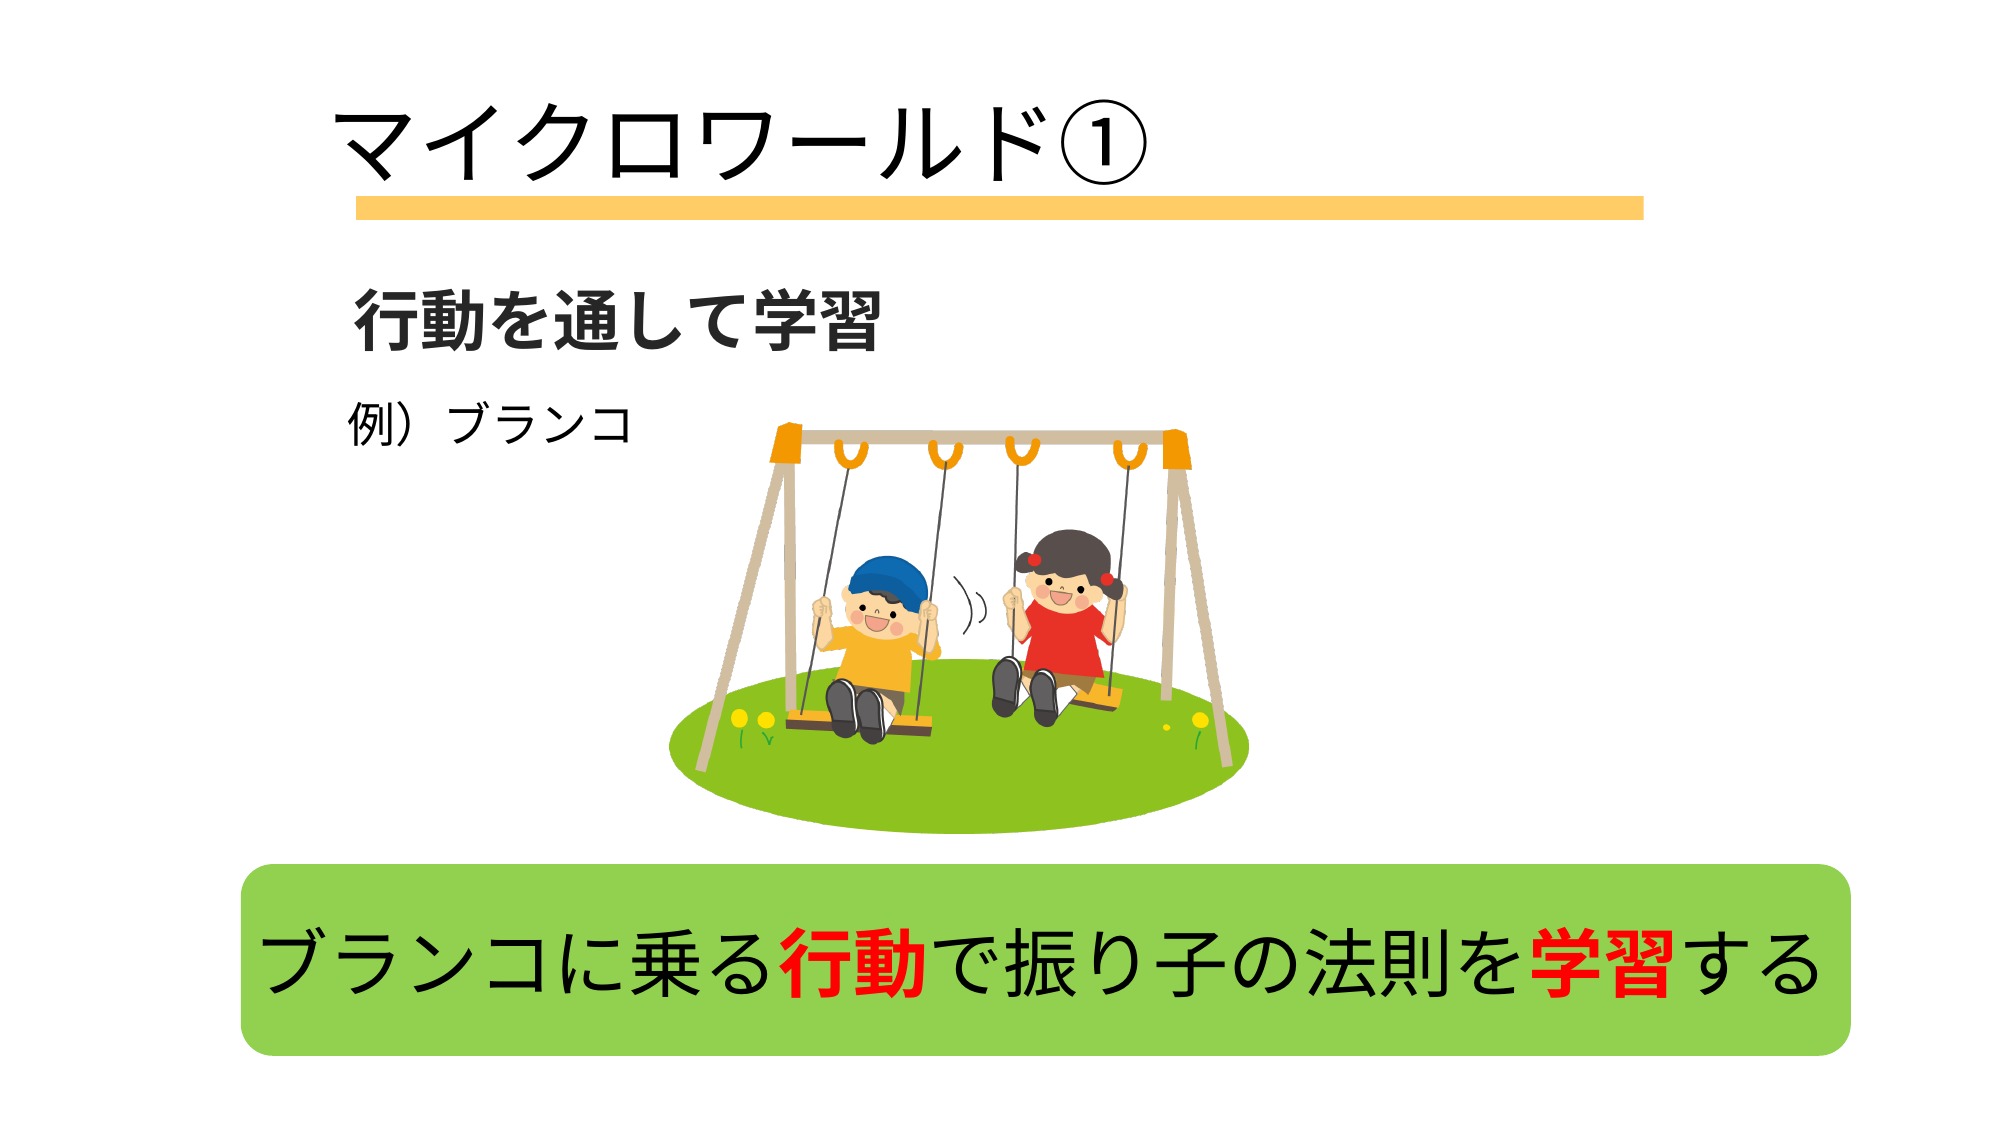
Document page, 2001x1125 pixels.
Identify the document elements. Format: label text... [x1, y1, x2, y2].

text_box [350, 387, 1248, 834]
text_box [227, 864, 1855, 1056]
text_box 行動を通して学習 [338, 271, 901, 366]
text_box [355, 195, 1645, 221]
text_box マイクロワールド① [311, 78, 1166, 203]
